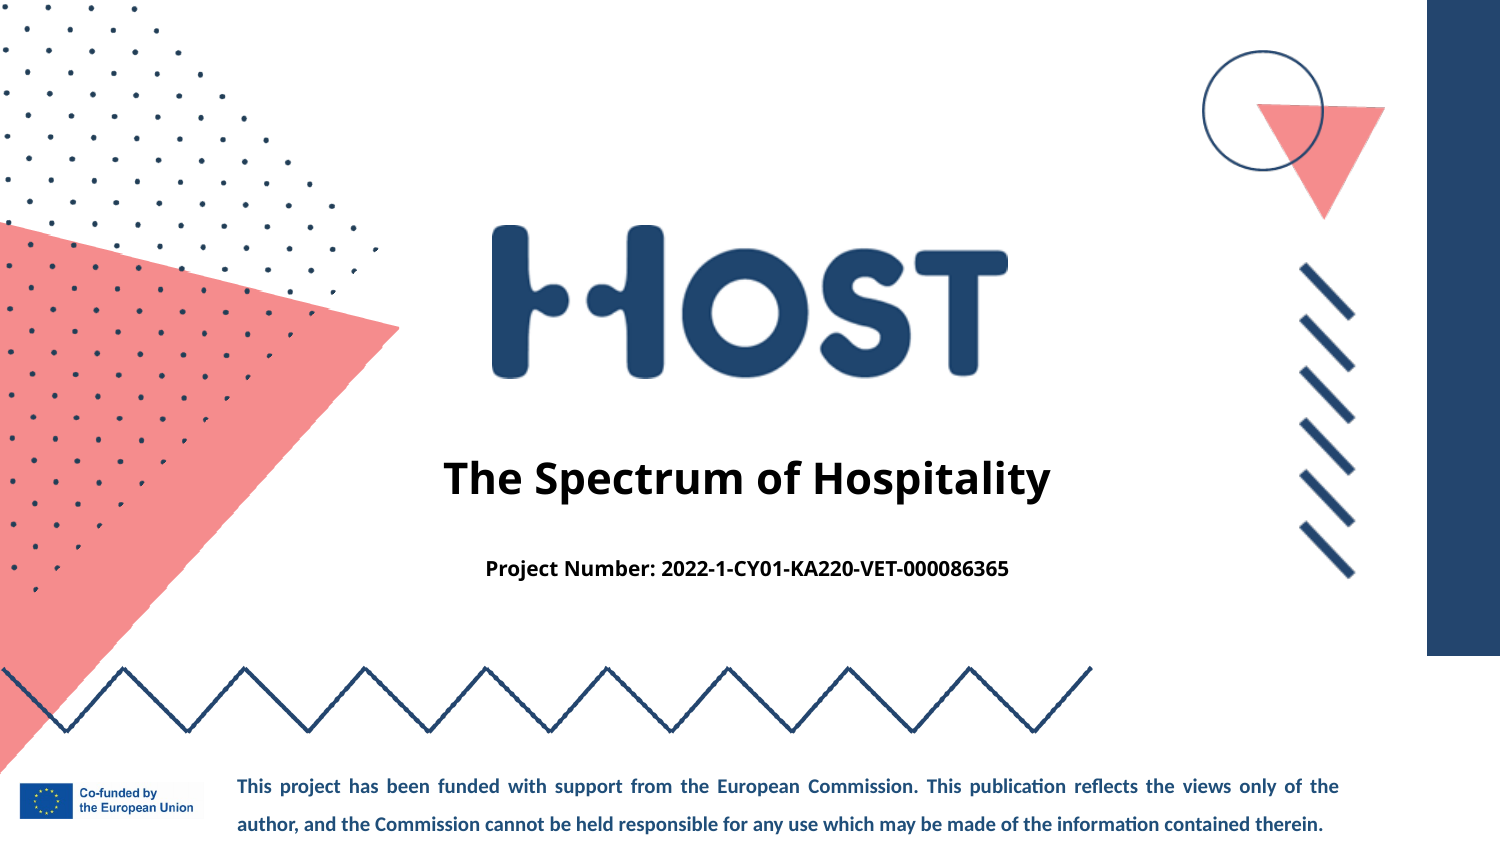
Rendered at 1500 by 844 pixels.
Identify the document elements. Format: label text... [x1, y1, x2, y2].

picture [1427, 0, 1500, 656]
picture [1298, 261, 1357, 582]
subtitle The Spectrum of Hospitality Project Number: 2022-1-CY01-KA220-VET-000086365 [203, 436, 1291, 641]
picture [492, 225, 1008, 379]
picture [1202, 50, 1385, 220]
text_box This project has been funded with support from the European Commission. This publication reflects the views only of the author, and the Commission cannot be held responsible for any use which may be made of the information contained therein. [222, 752, 1355, 843]
picture [0, 0, 1093, 844]
